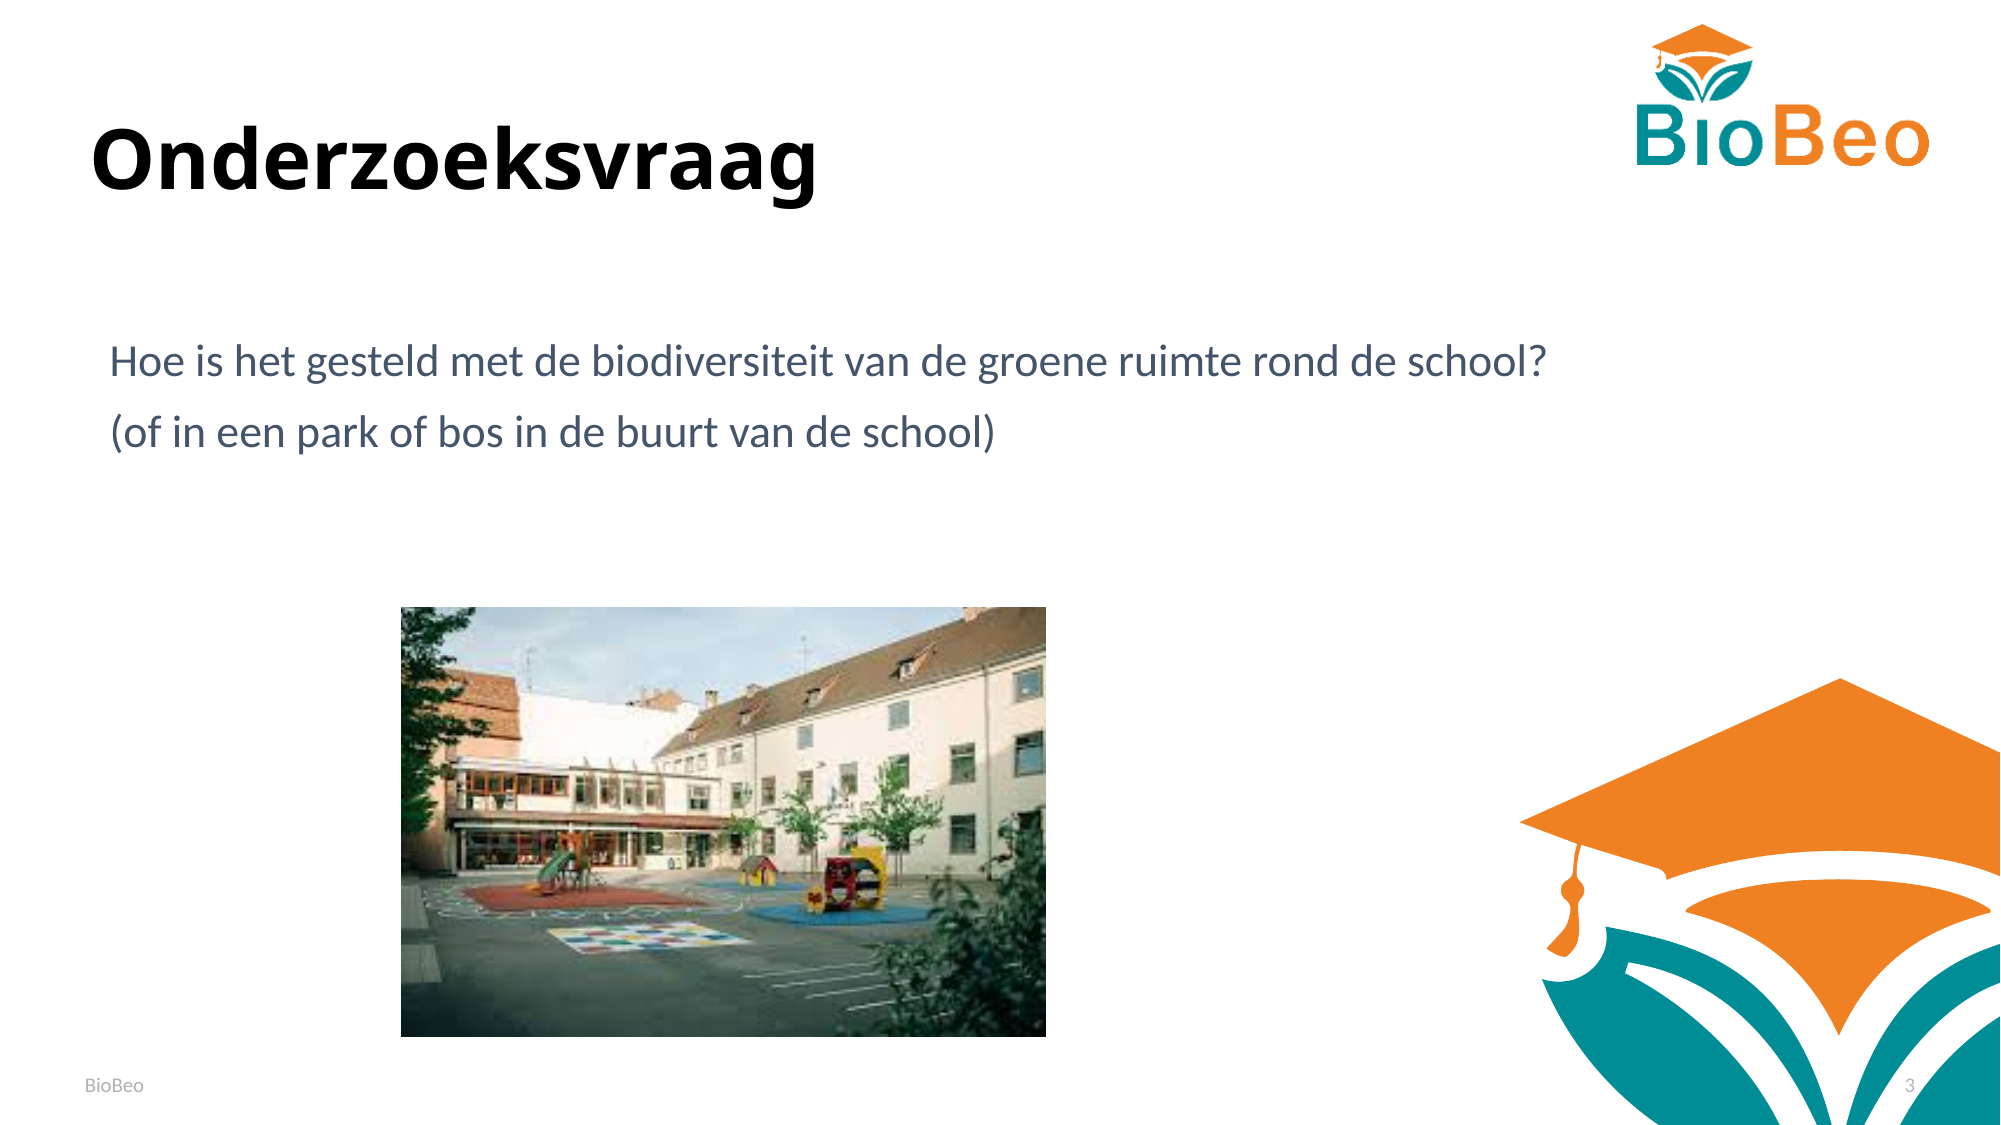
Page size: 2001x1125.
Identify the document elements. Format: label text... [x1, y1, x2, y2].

slide_number 3 [1818, 1065, 1931, 1103]
picture [1635, 22, 1931, 88]
footer BioBeo [69, 1065, 1805, 1103]
title Onderzoeksvraag [74, 88, 1935, 237]
subtitle Hoe is het gesteld met de biodiversiteit van de groene ruimte rond de school? (of in een park of bos in de buurt van de school) [94, 329, 1748, 503]
picture [1478, 618, 2000, 1125]
picture [401, 607, 1046, 1037]
